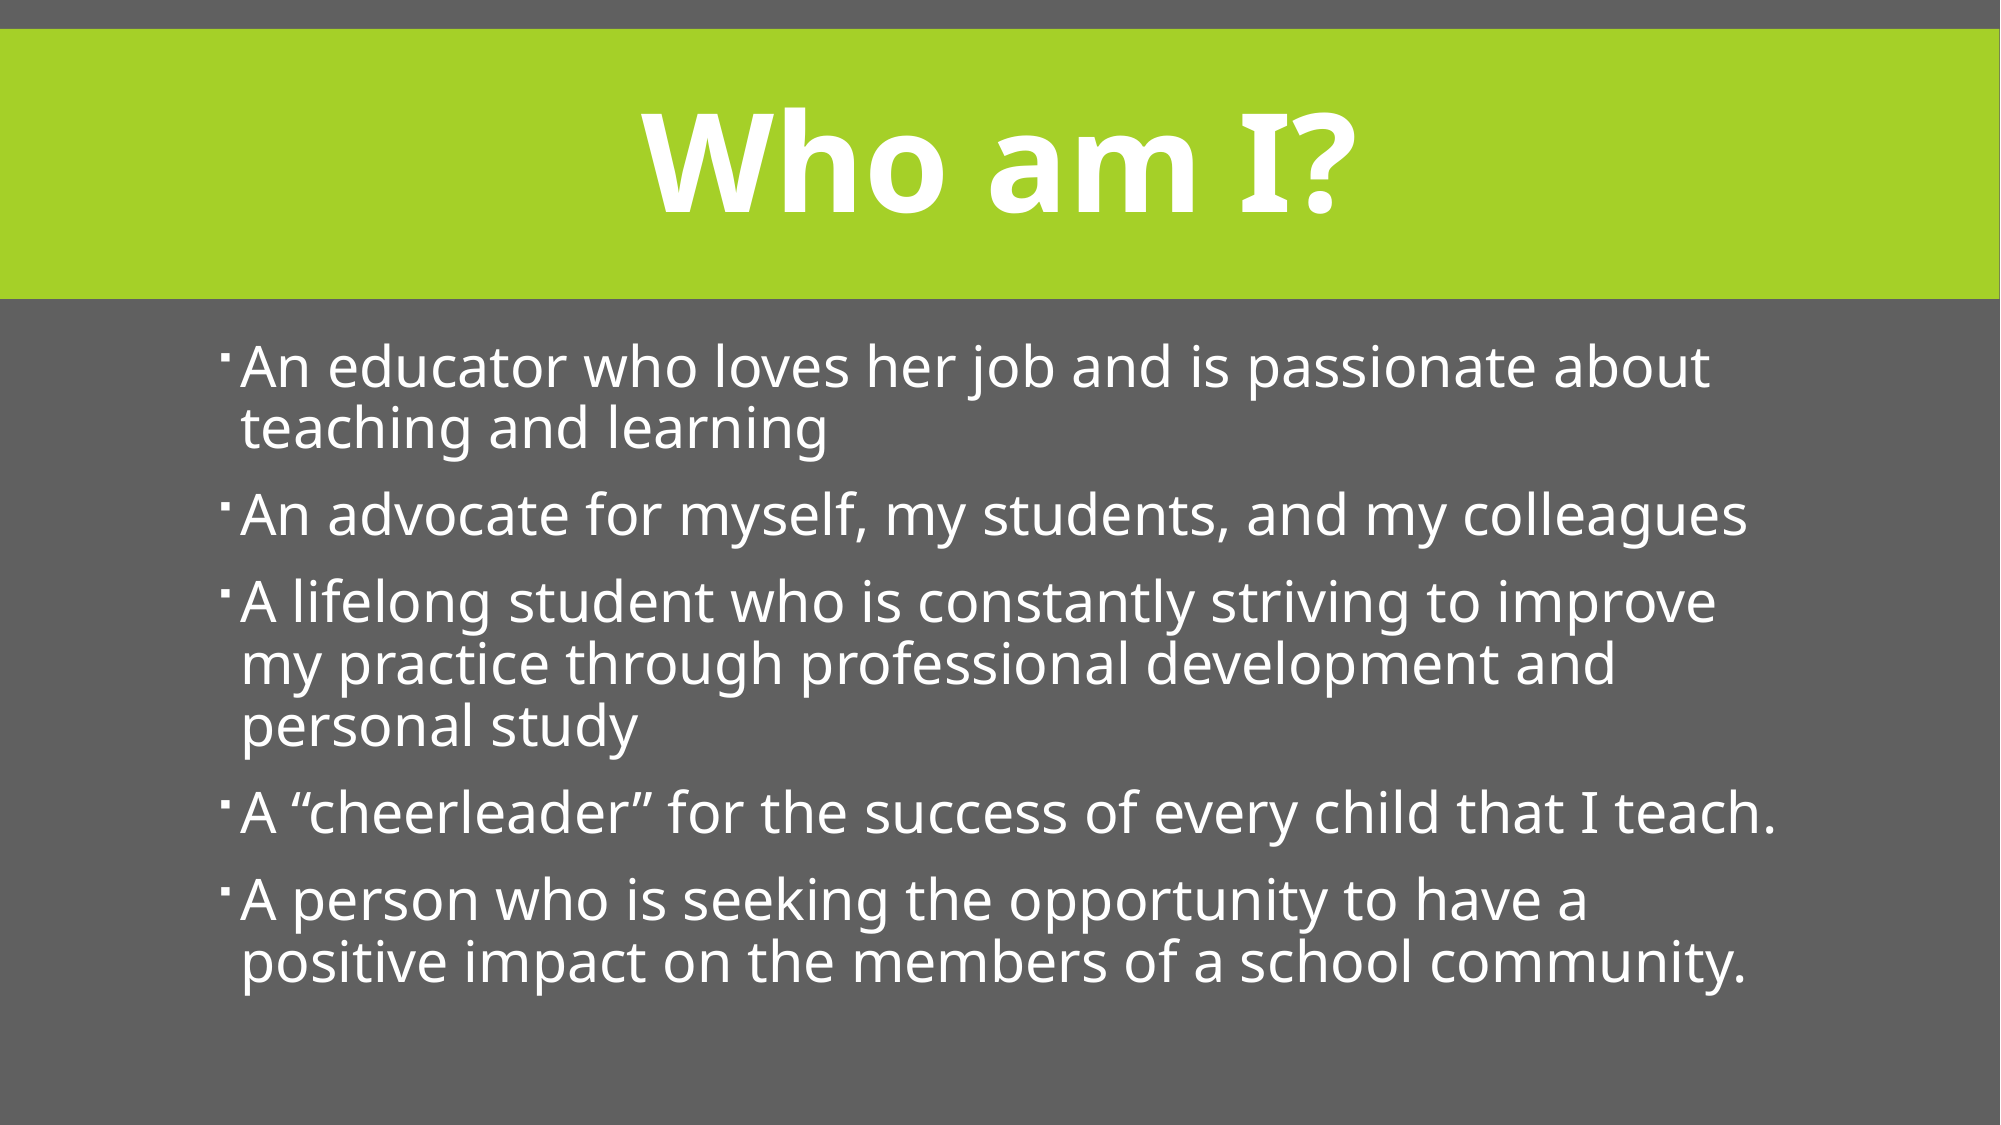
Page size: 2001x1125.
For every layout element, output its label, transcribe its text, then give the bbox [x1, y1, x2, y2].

list An educator who loves her job and is passionate about teaching and learning An advocate for myself, my students, and my colleagues A lifelong student who is constantly striving to improve my practice through professional development and personal study A “cheerleader” for the success of every child that I teach. A person who is seeking the opportunity to have a positive impact on the members of a school community. [197, 329, 1803, 1020]
title Who am I? [197, 46, 1803, 295]
